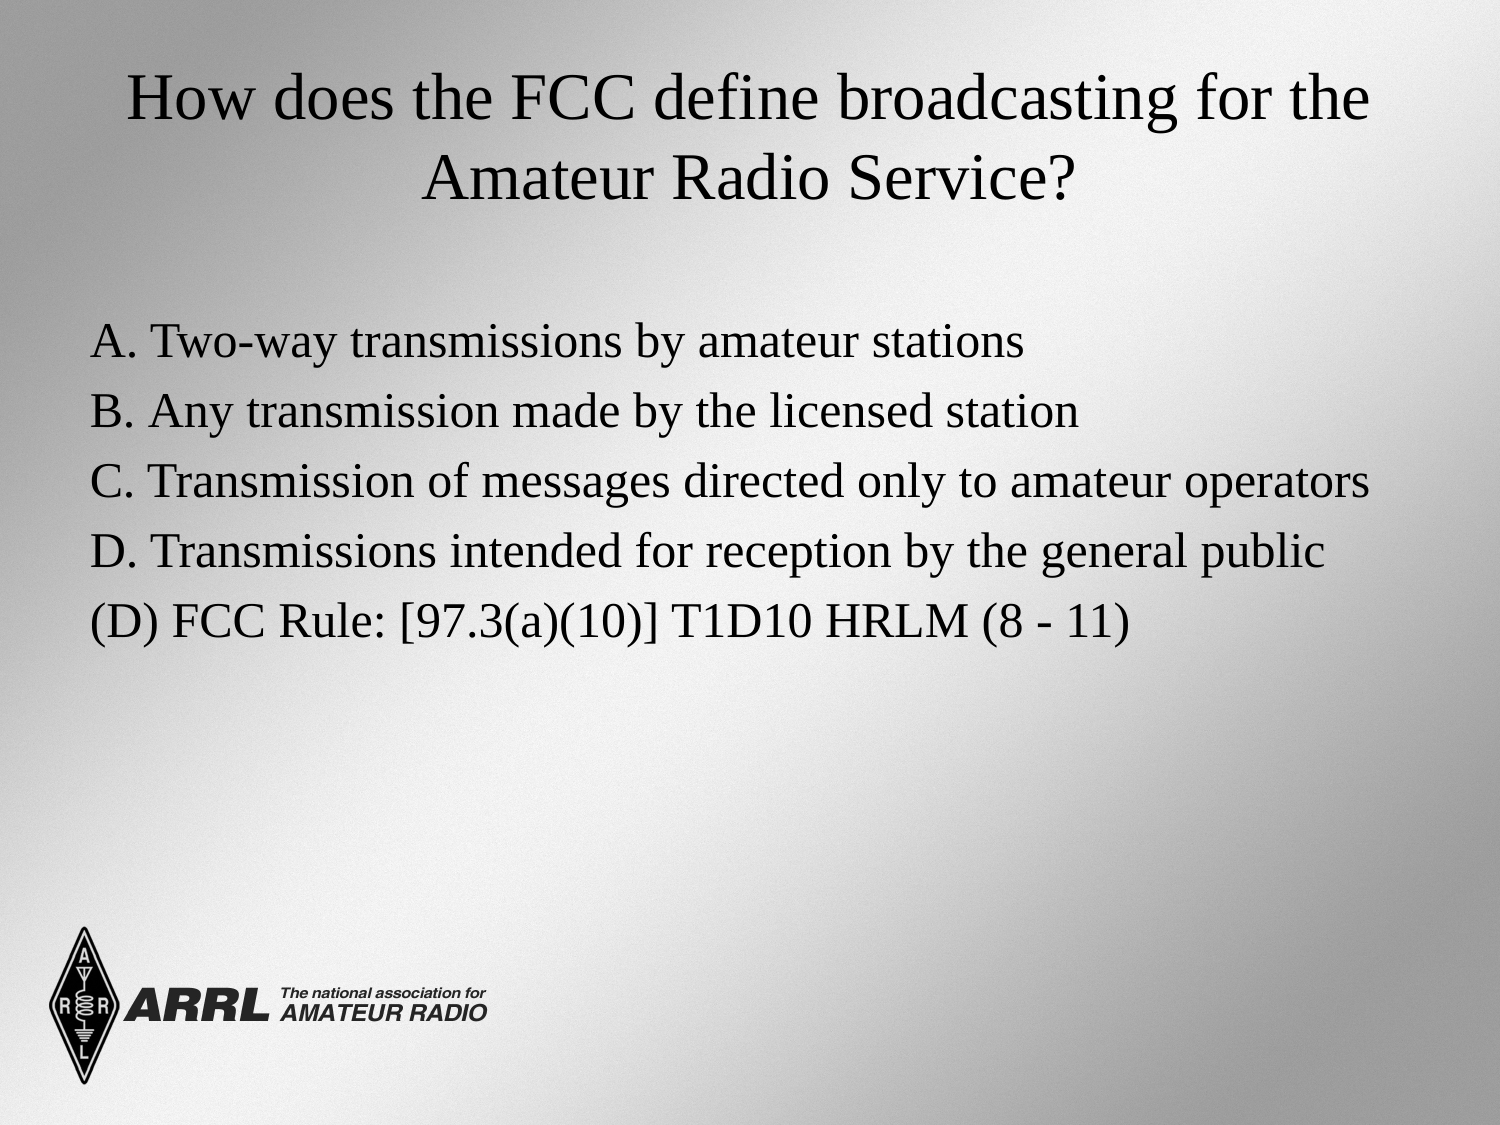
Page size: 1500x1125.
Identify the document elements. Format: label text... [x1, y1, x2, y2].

list A. Two-way transmissions by amateur stations B. Any transmission made by the licensed station C. Transmission of messages directed only to amateur operators D. Transmissions intended for reception by the general public (D) FCC Rule: [97.3(a)(10)] T1D10 HRLM (8 - 11) [75, 299, 1425, 1005]
title How does the FCC define broadcasting for the Amateur Radio Service? [75, 45, 1425, 233]
picture [0, 0, 1500, 1125]
